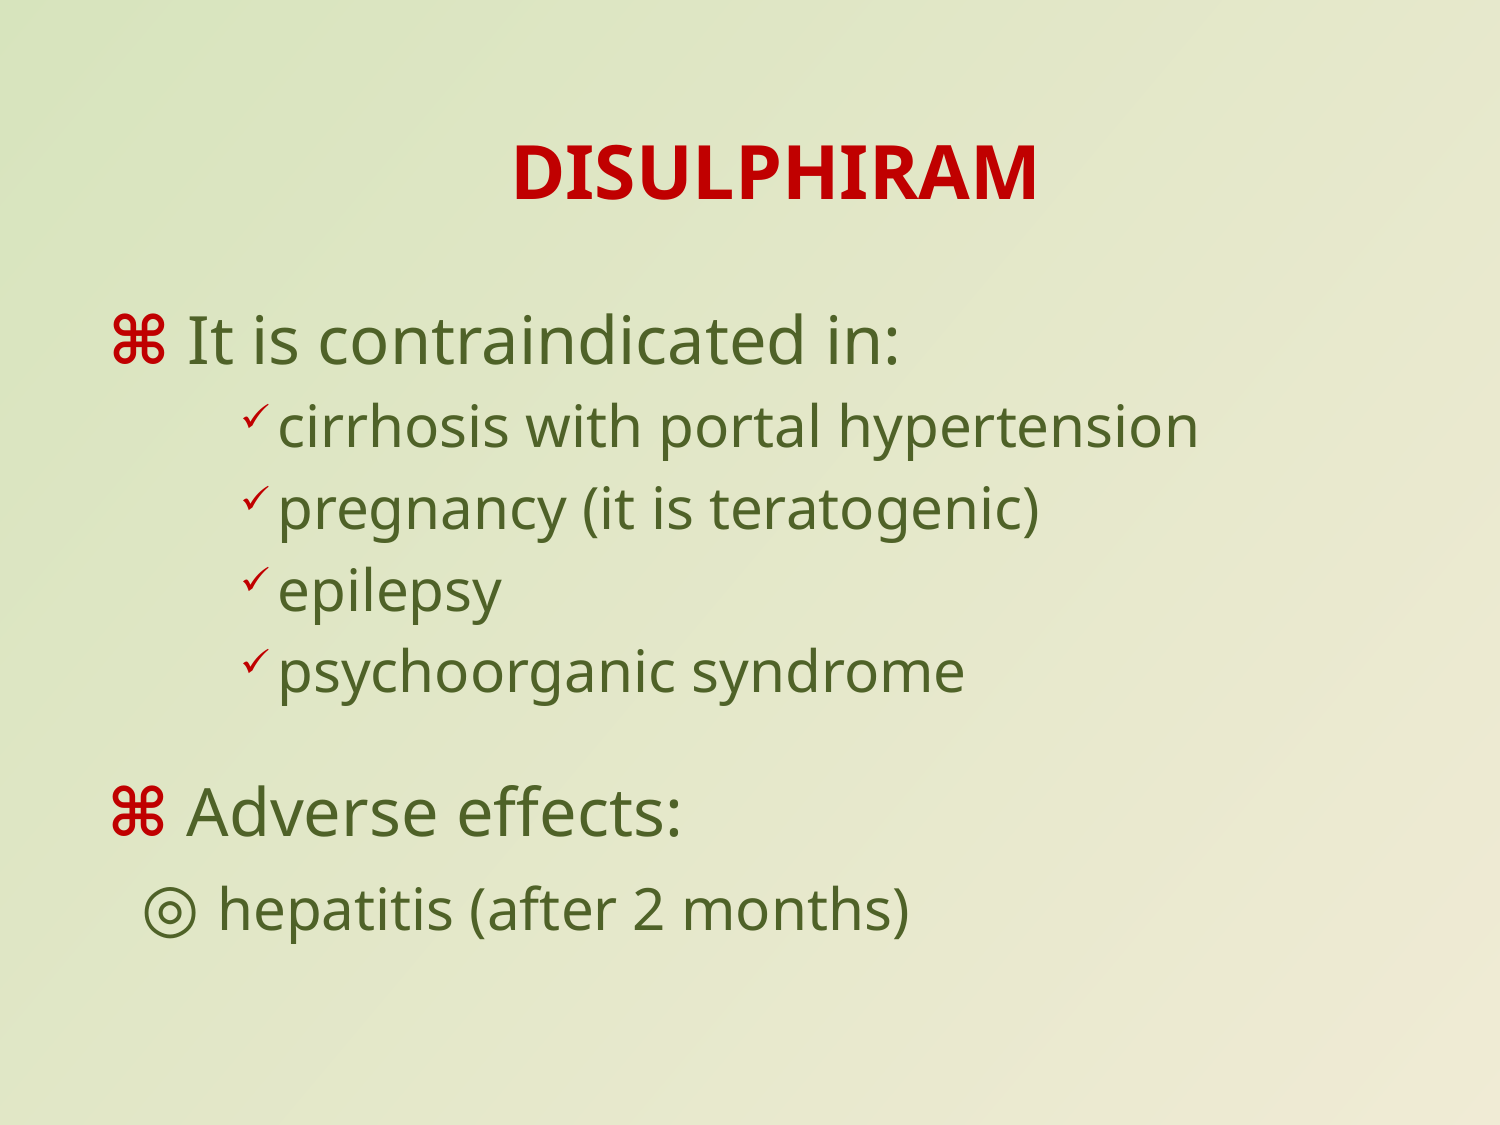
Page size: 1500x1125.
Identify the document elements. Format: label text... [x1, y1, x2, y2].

list DISULPHIRAM ⌘ It is contraindicated in: cirrhosis with portal hypertension pregnancy (it is teratogenic) epilepsy psychoorganic syndrome ⌘ Adverse effects: ◎ hepatitis (after 2 months) [75, 117, 1477, 1067]
